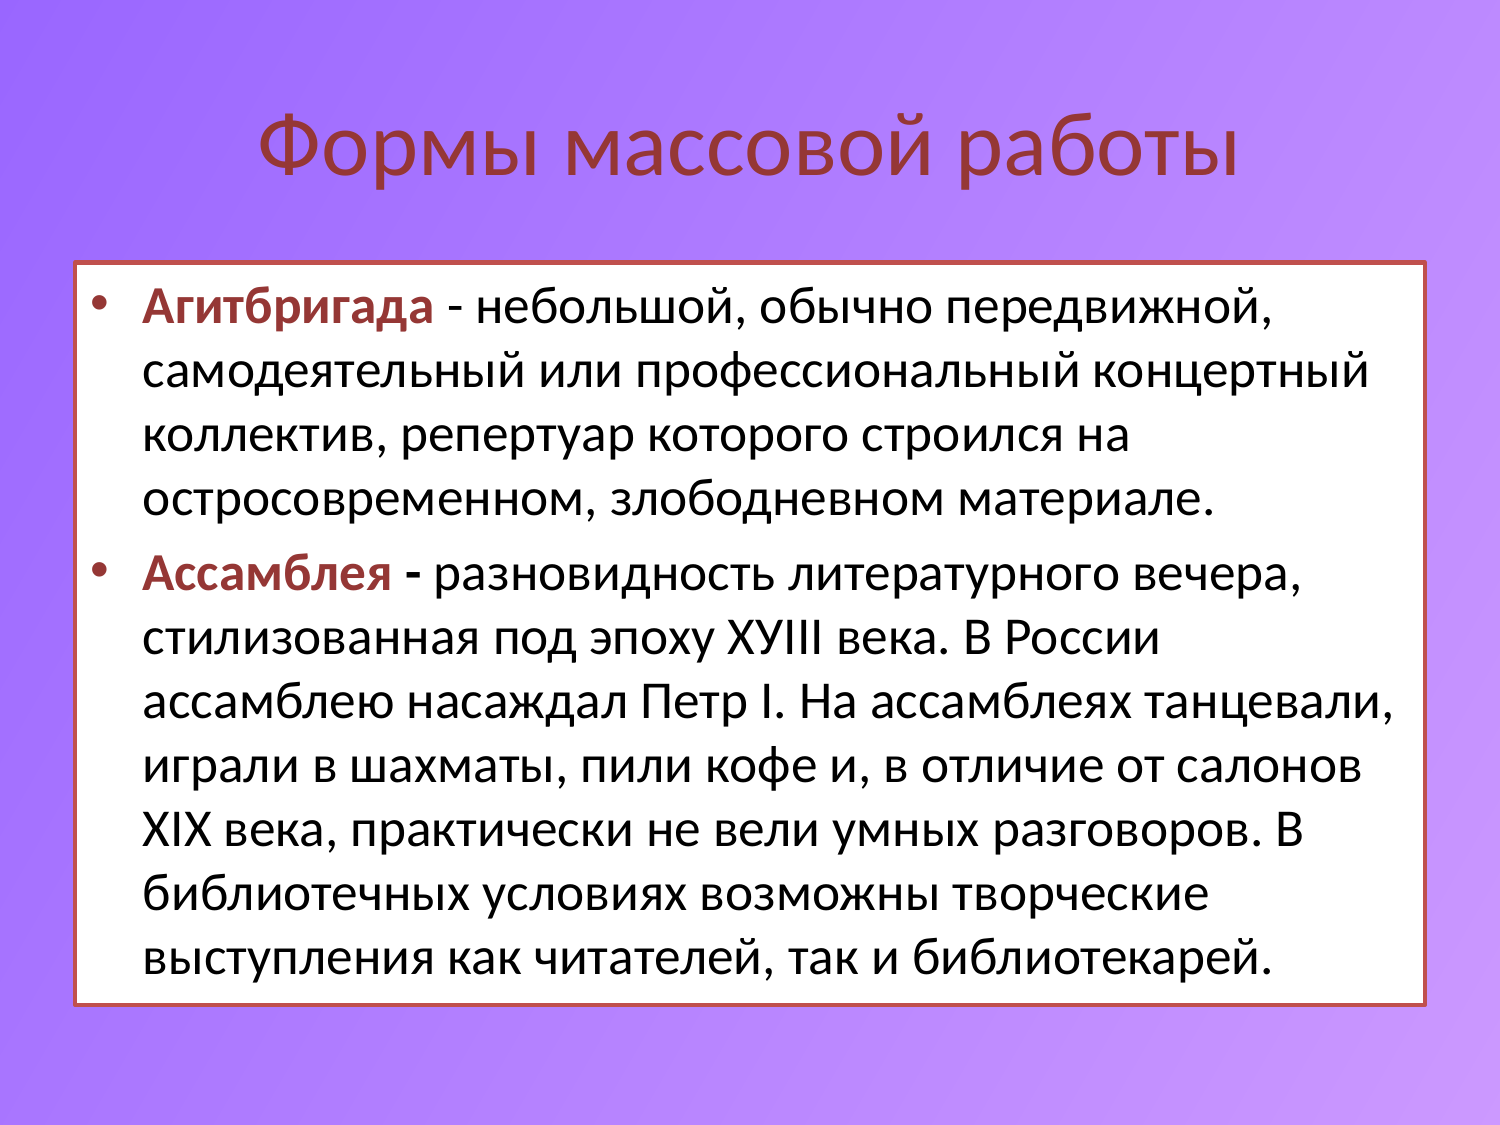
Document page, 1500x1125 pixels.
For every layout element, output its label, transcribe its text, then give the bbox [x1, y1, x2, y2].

title Формы массовой работы [75, 45, 1425, 233]
list Агитбригада - небольшой, обычно передвижной, самодеятельный или профессиональный концертный коллектив, репертуар которого строился на остросовременном, злободневном материале. Ассамблея - разновидность литературного вечера, стилизованная под эпоху ХУIII века. В России ассамблею насаждал Петр I. На ассамблеях танцевали, играли в шахматы, пили кофе и, в отличие от салонов ХIХ века, практически не вели умных разговоров. В библиотечных условиях возможны творческие выступления как читателей, так и библиотекарей. [73, 260, 1427, 1007]
